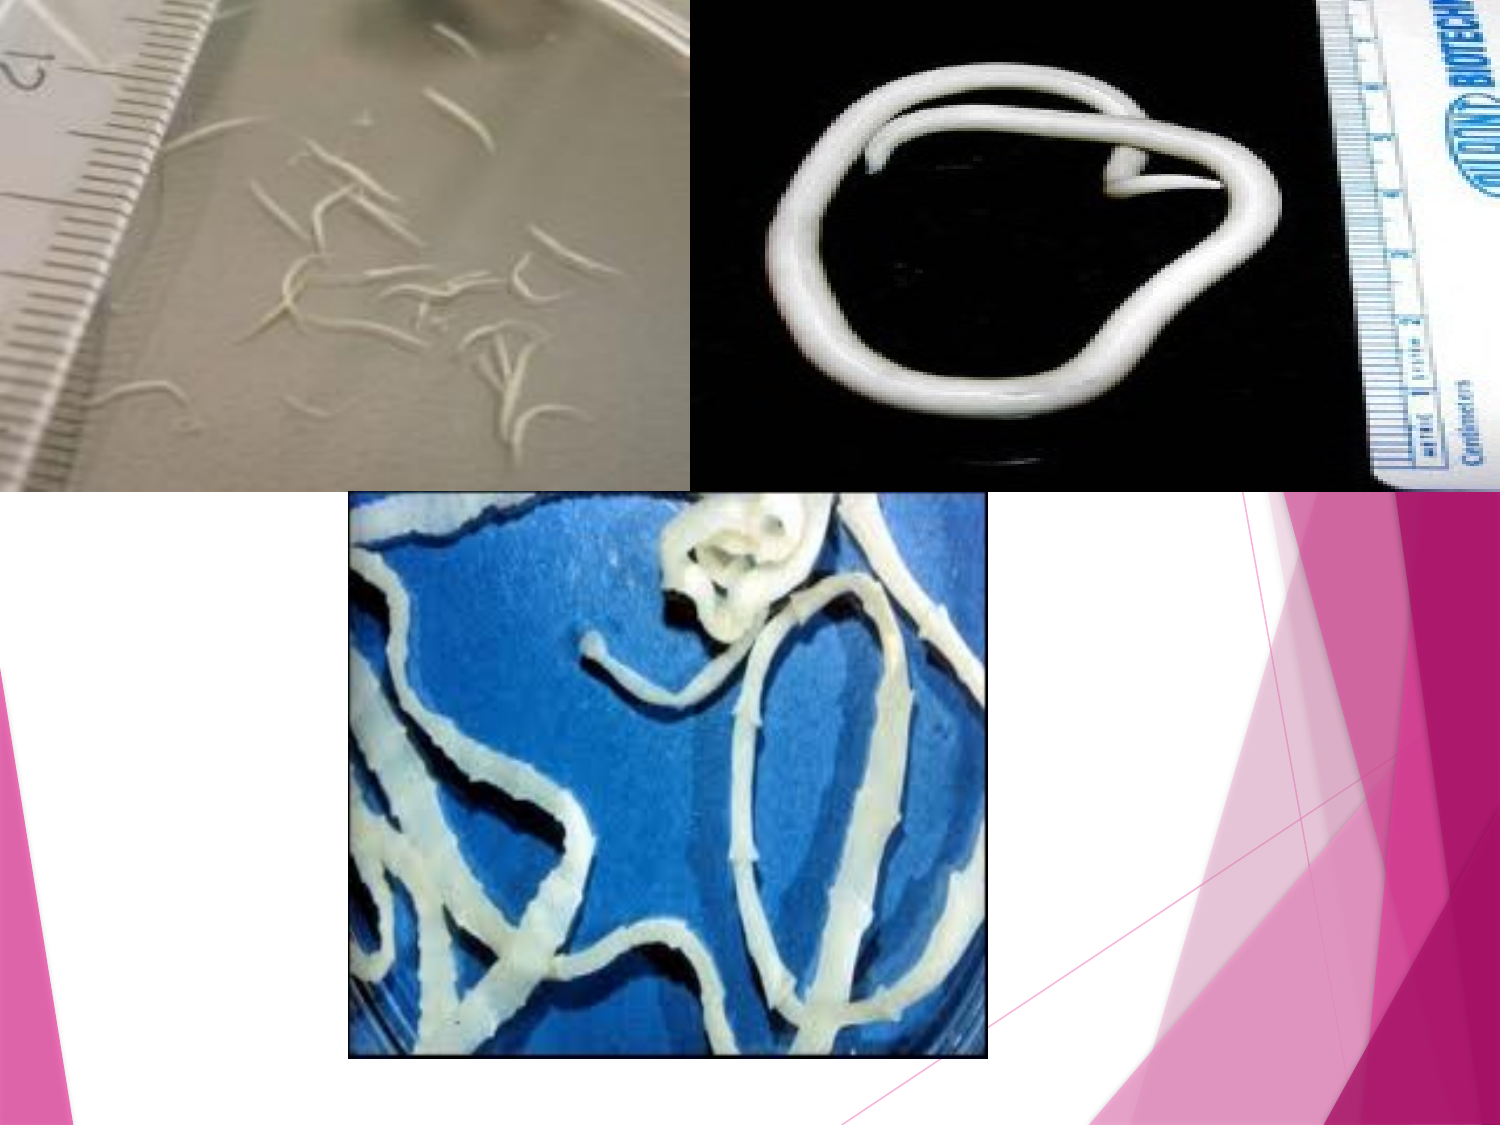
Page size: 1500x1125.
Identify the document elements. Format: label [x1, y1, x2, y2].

picture [347, 0, 1500, 1060]
list [0, 0, 688, 493]
